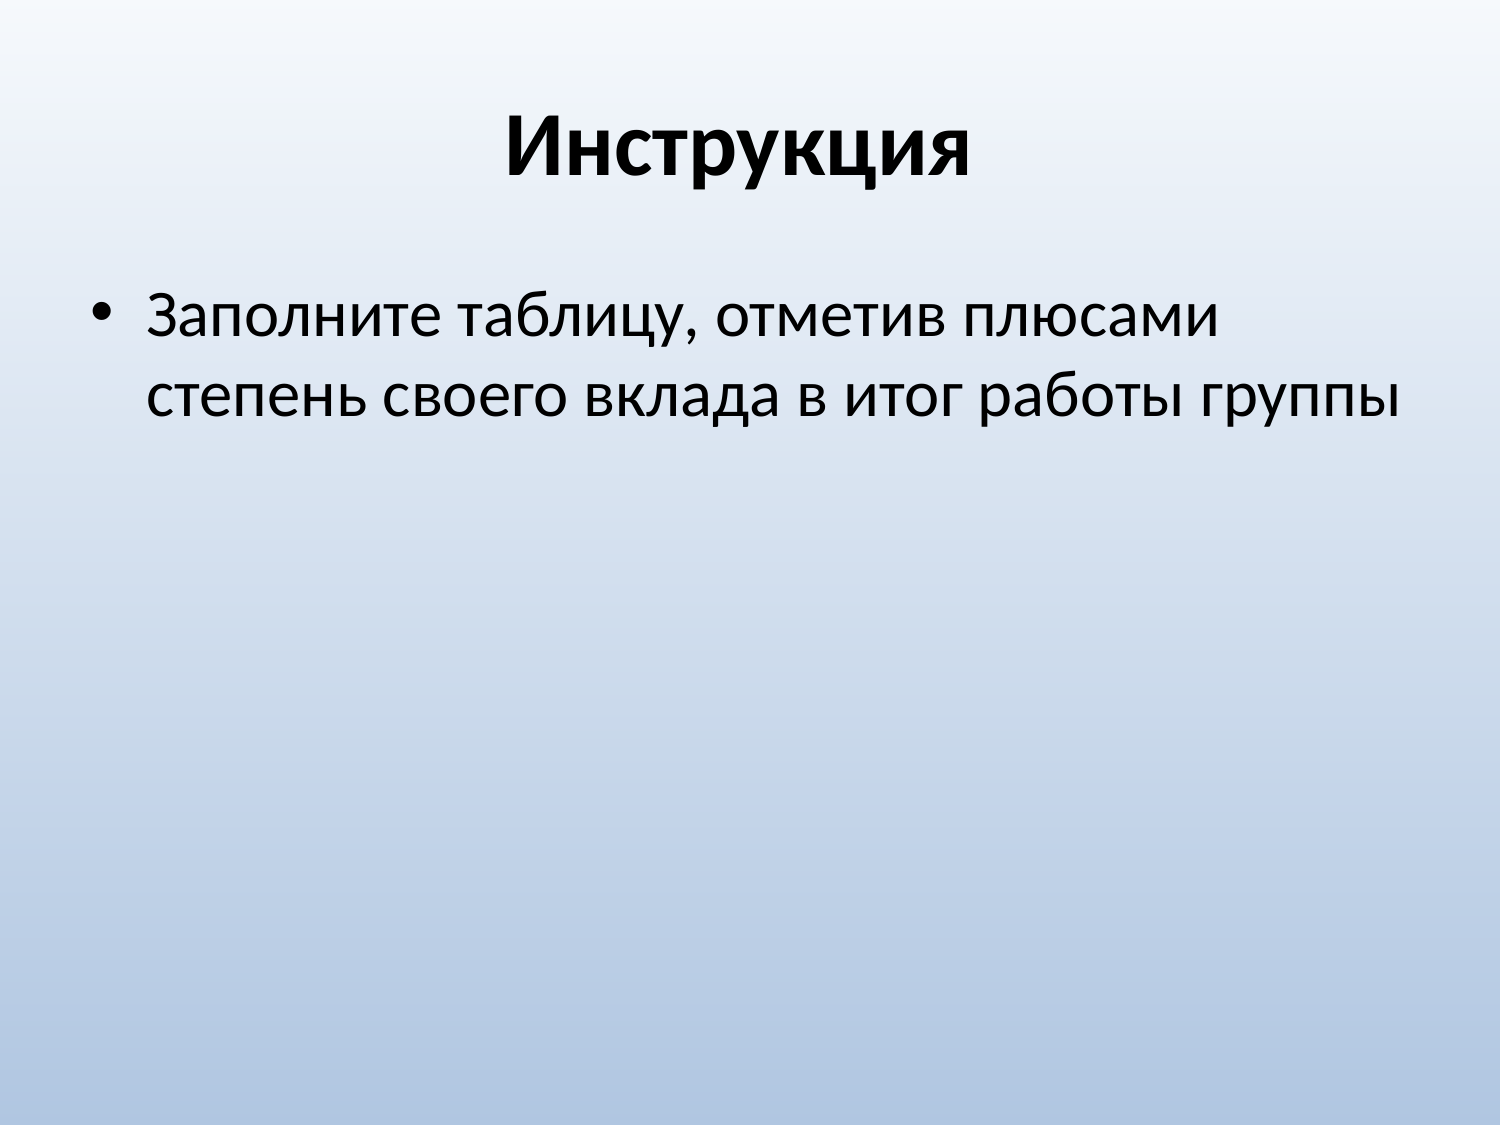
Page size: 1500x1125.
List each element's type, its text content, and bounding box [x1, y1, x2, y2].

title Инструкция [75, 45, 1425, 233]
list Заполните таблицу, отметив плюсами степень своего вклада в итог работы группы [75, 262, 1425, 1005]
